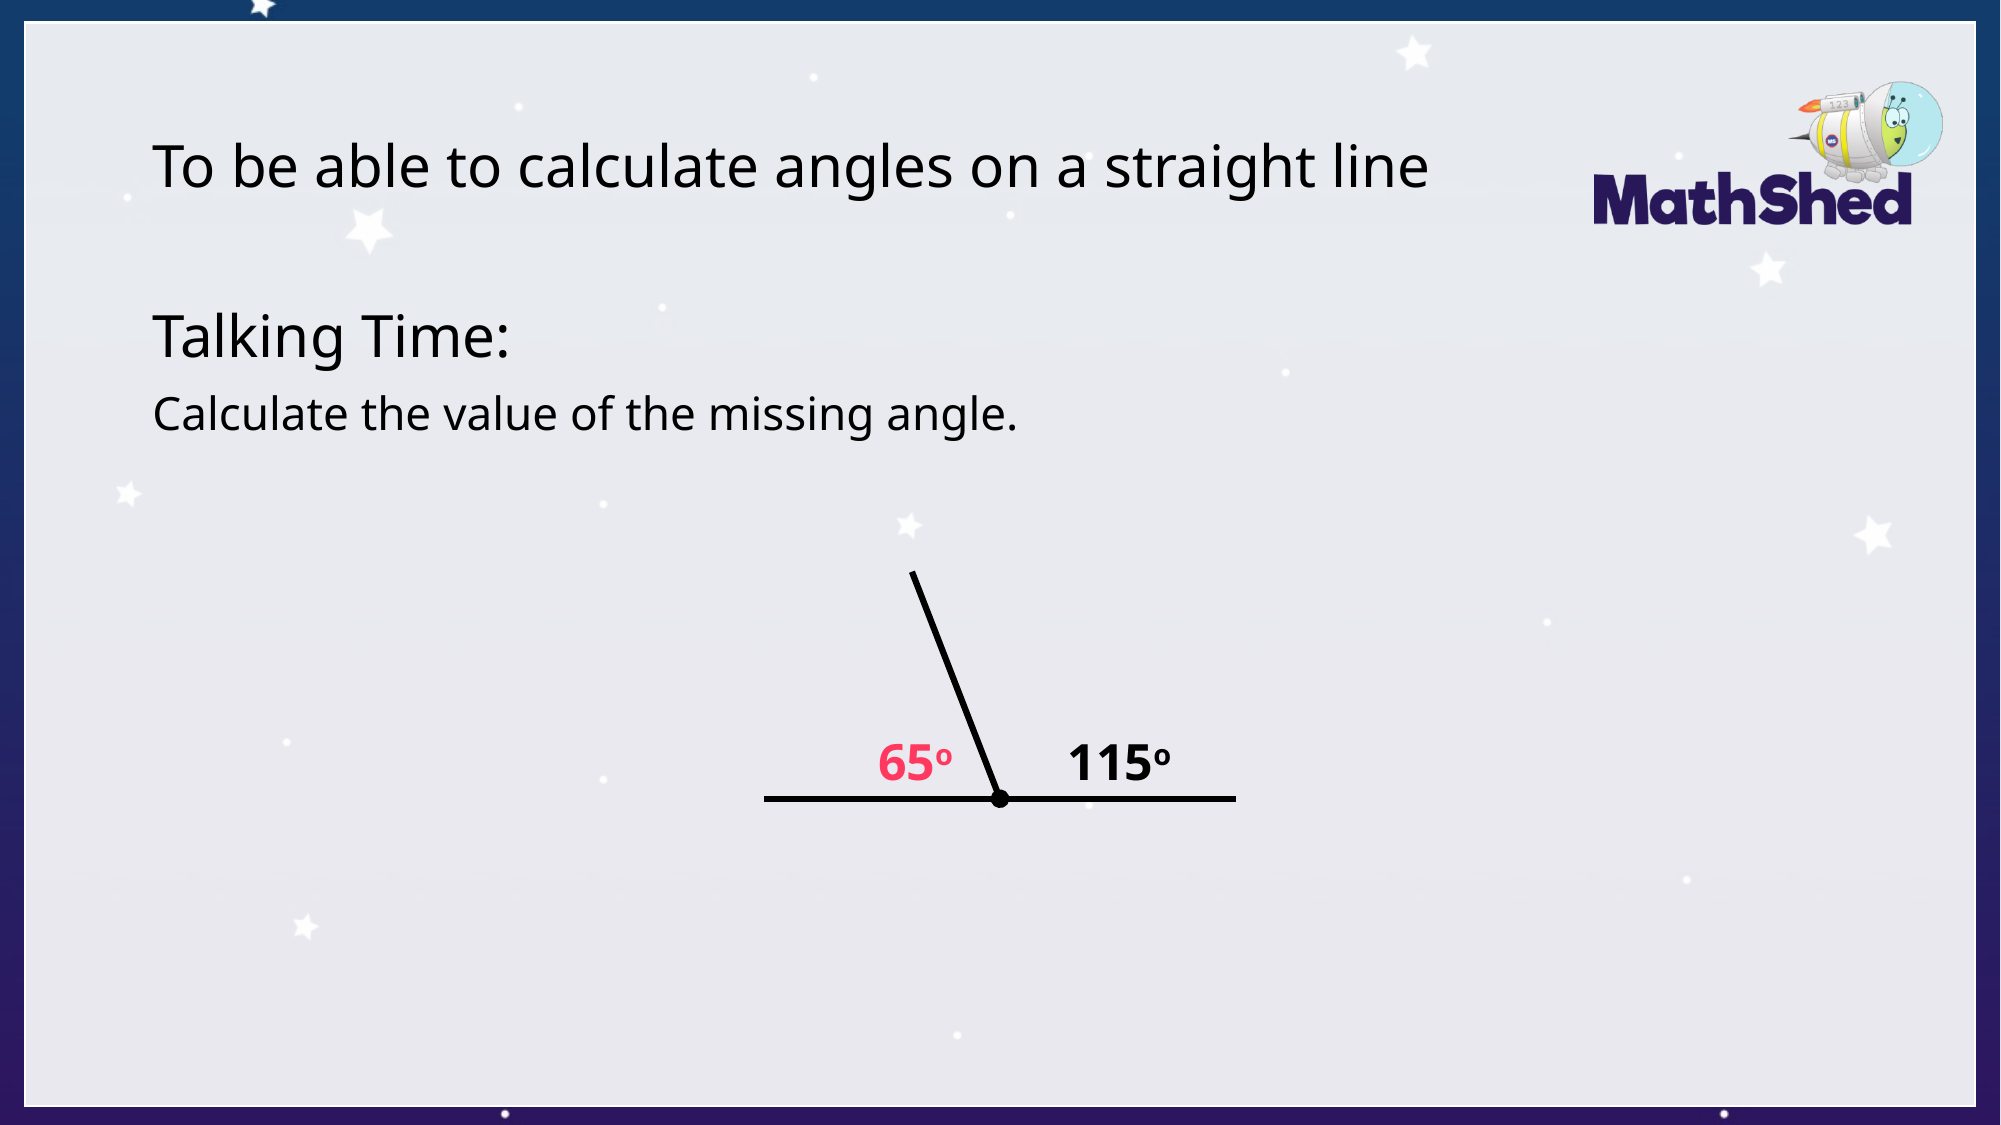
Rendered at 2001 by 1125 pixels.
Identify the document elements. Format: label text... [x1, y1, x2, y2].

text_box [911, 571, 1000, 799]
text_box 65o [863, 722, 911, 798]
list Talking Time: Calculate the value of the missing angle. [137, 299, 1863, 1014]
picture [0, 0, 2001, 1125]
title To be able to calculate angles on a straight line [137, 59, 1578, 278]
text_box 115o [1053, 722, 1187, 798]
